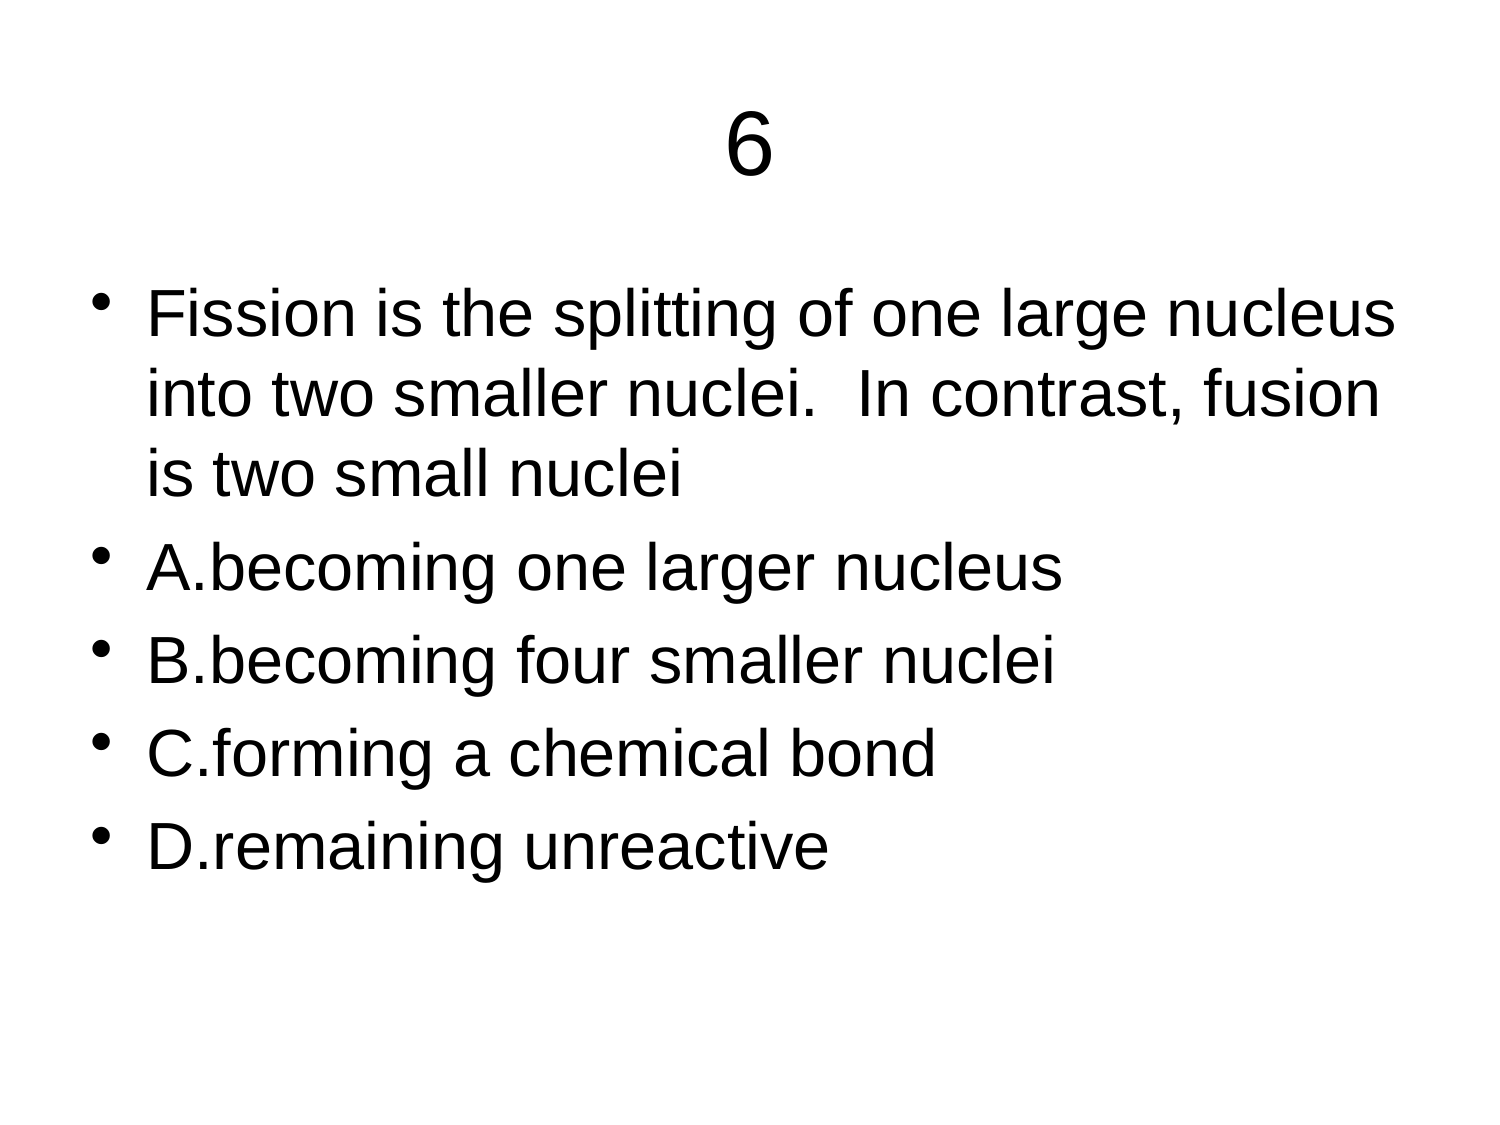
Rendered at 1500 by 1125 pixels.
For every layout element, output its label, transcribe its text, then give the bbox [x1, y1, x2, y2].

list Fission is the splitting of one large nucleus into two smaller nuclei. In contrast, fusion is two small nuclei A.becoming one larger nucleus B.becoming four smaller nuclei C.forming a chemical bond D.remaining unreactive [74, 262, 1426, 1006]
title 6 [74, 44, 1426, 233]
